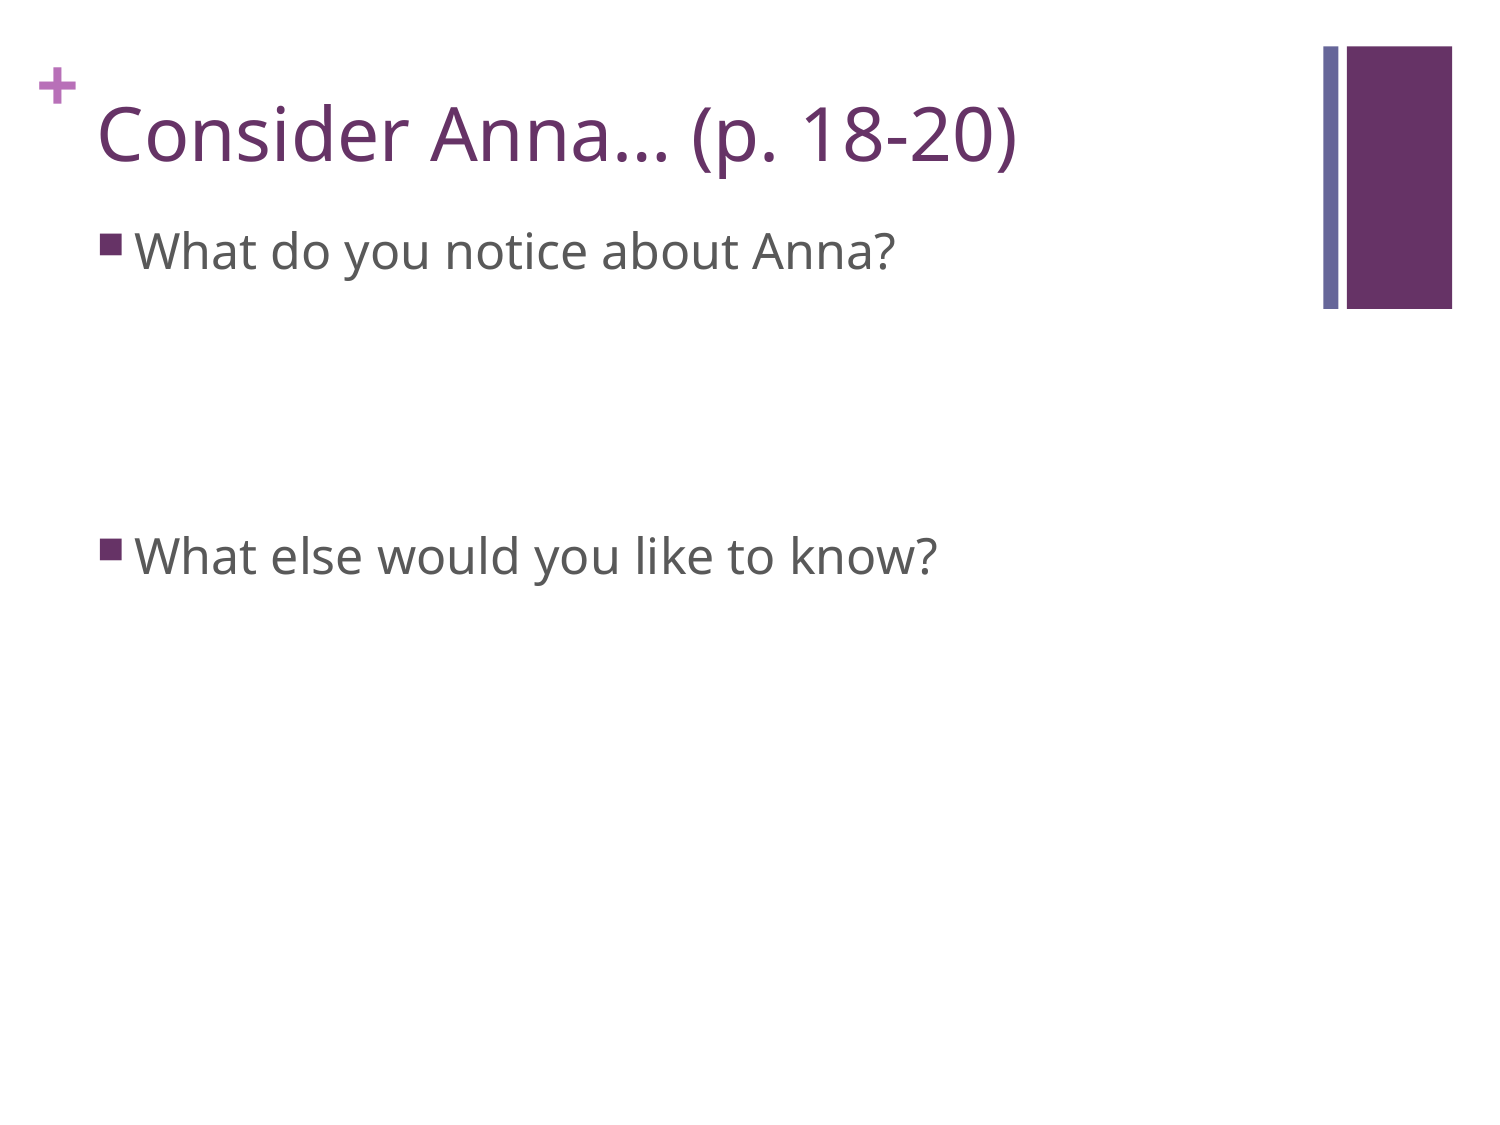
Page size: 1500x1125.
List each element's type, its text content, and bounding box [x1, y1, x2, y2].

list What do you notice about Anna? What else would you like to know? [81, 212, 1322, 1075]
title Consider Anna… (p. 18-20) [81, 79, 1322, 212]
